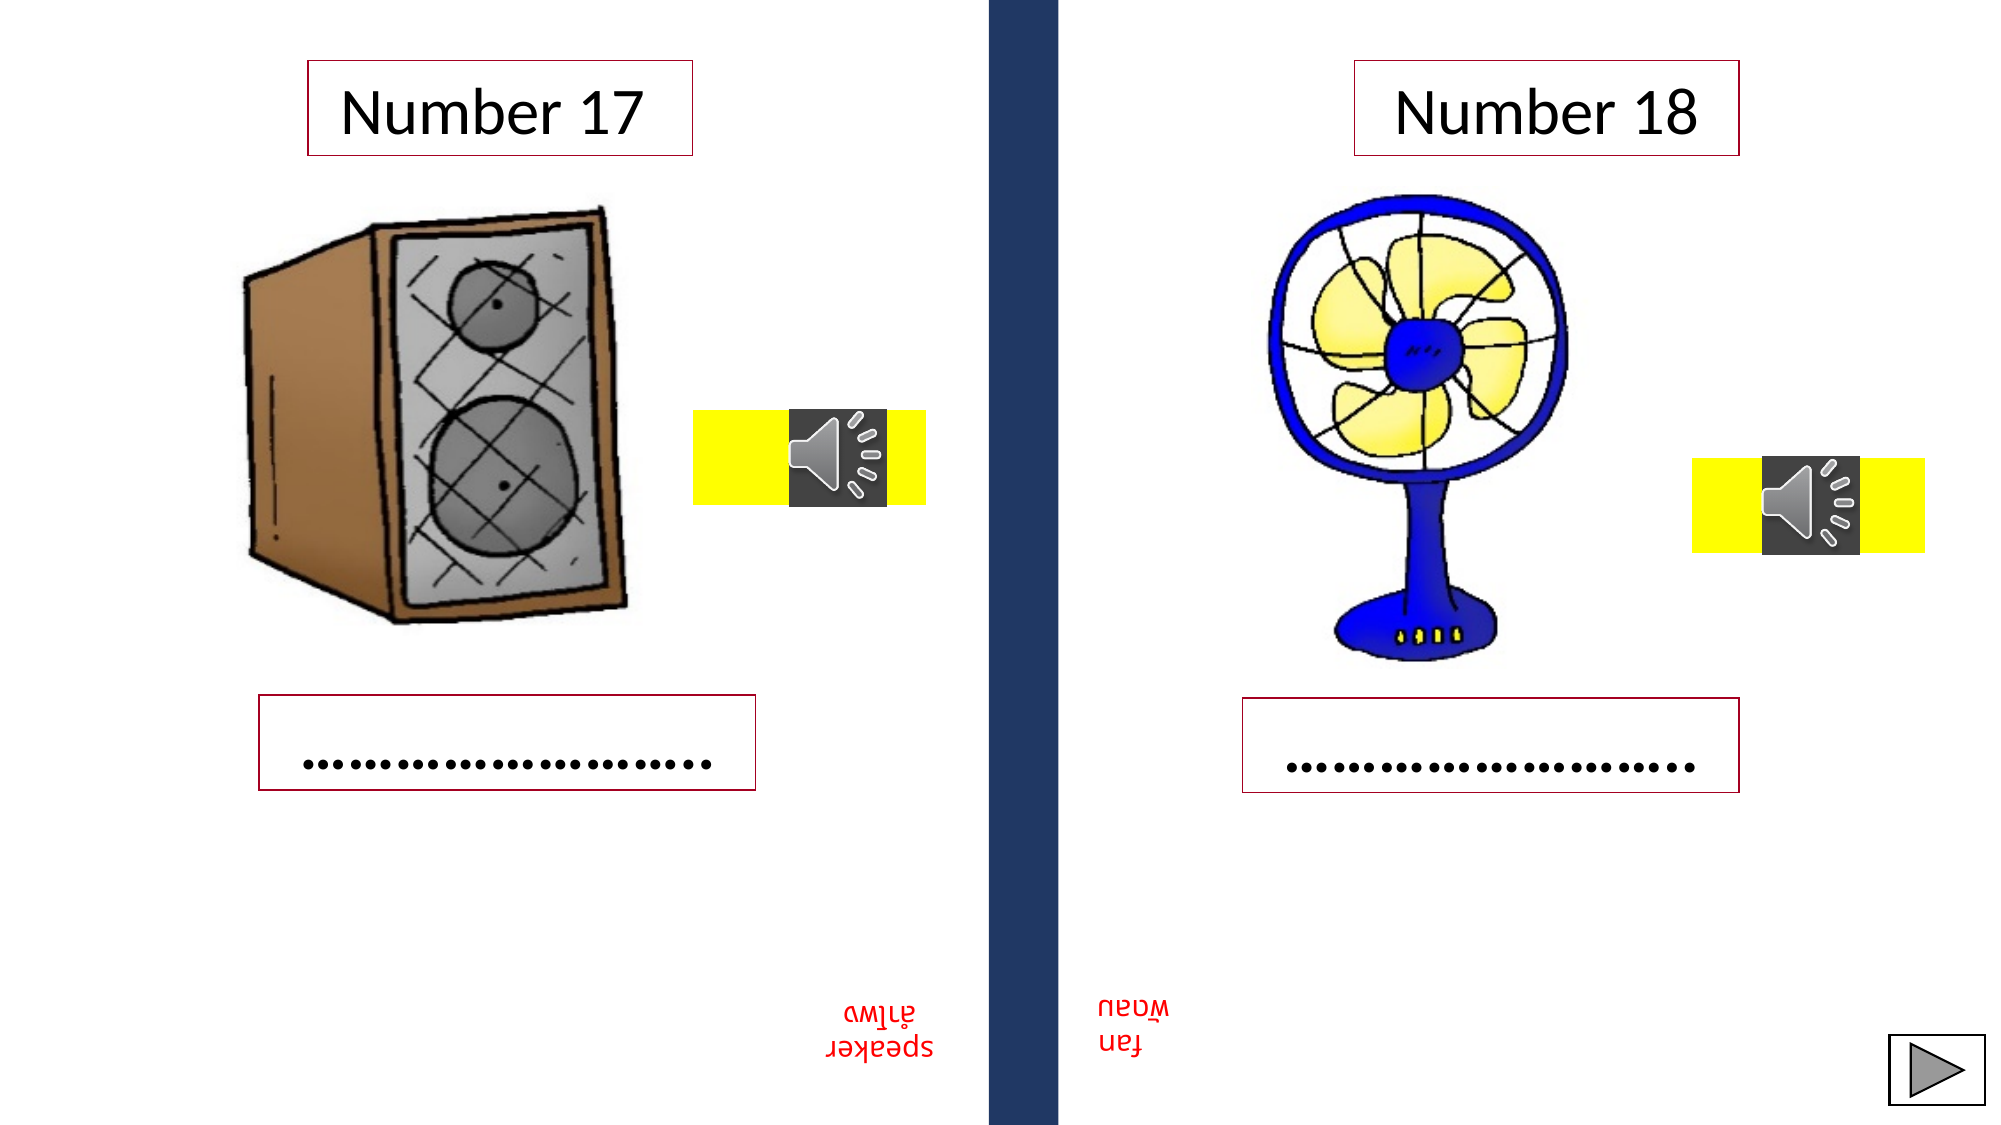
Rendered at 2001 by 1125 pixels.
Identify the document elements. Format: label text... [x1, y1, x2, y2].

text_box Number 18 [1354, 60, 1739, 156]
text_box [988, 0, 1059, 1125]
picture [787, 407, 888, 508]
text_box Number 17 [308, 60, 693, 156]
text_box …………………….. [1242, 697, 1739, 793]
table_header [1692, 458, 1760, 553]
text_box …………………….. [259, 695, 756, 790]
text_box [1888, 1034, 1986, 1106]
picture [1251, 186, 1590, 669]
text_box fan พัดลม [1055, 987, 1185, 1073]
picture [195, 179, 670, 636]
picture [1760, 455, 1861, 556]
table_header [1861, 458, 1925, 553]
text_box speaker ลำโพง [804, 993, 955, 1078]
table_header [693, 410, 787, 505]
table_header [888, 410, 926, 505]
